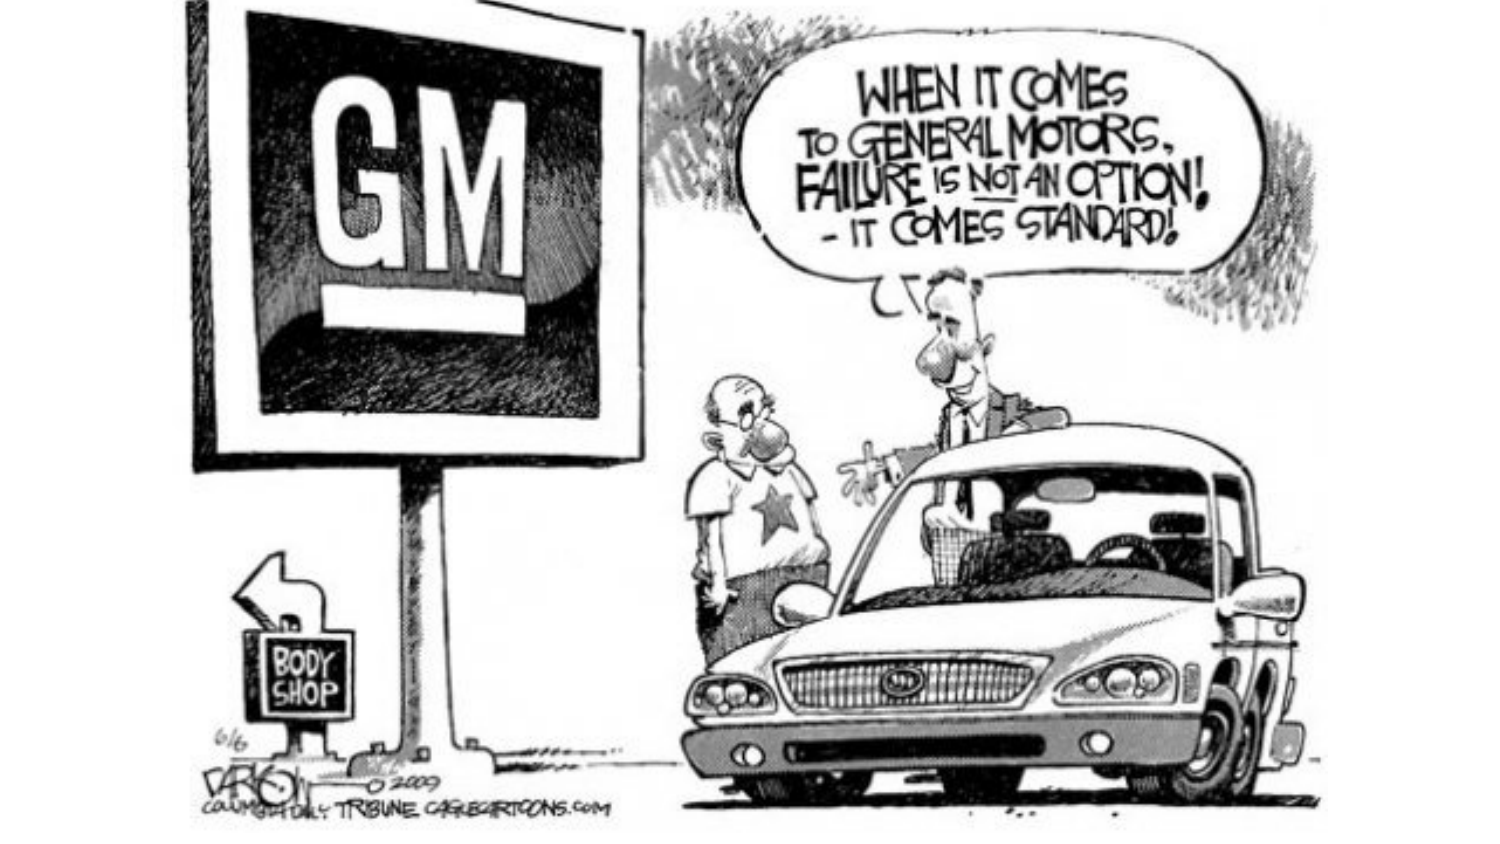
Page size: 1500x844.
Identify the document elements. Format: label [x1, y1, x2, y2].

picture [172, 0, 1328, 833]
